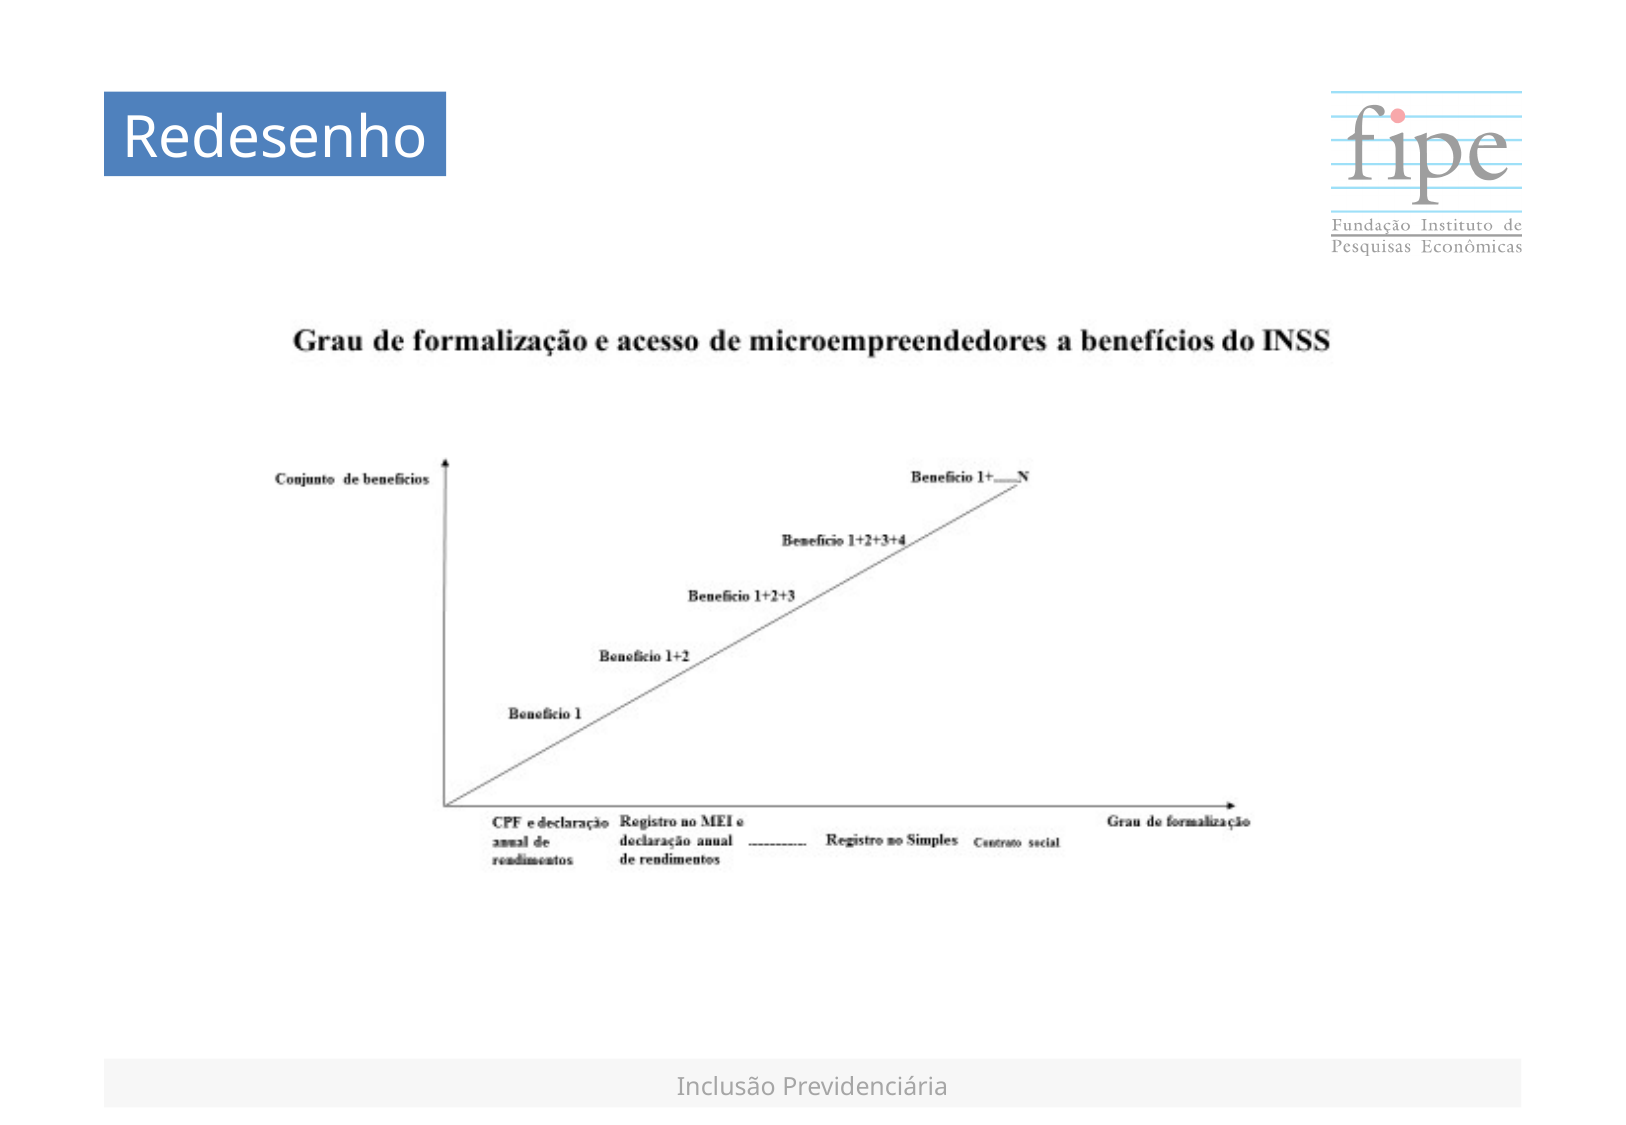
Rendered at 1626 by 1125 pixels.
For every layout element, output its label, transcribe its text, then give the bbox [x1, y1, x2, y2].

picture [180, 274, 1444, 965]
text_box Redesenho [104, 91, 447, 177]
text_box Inclusão Previdenciária [104, 1058, 1522, 1108]
